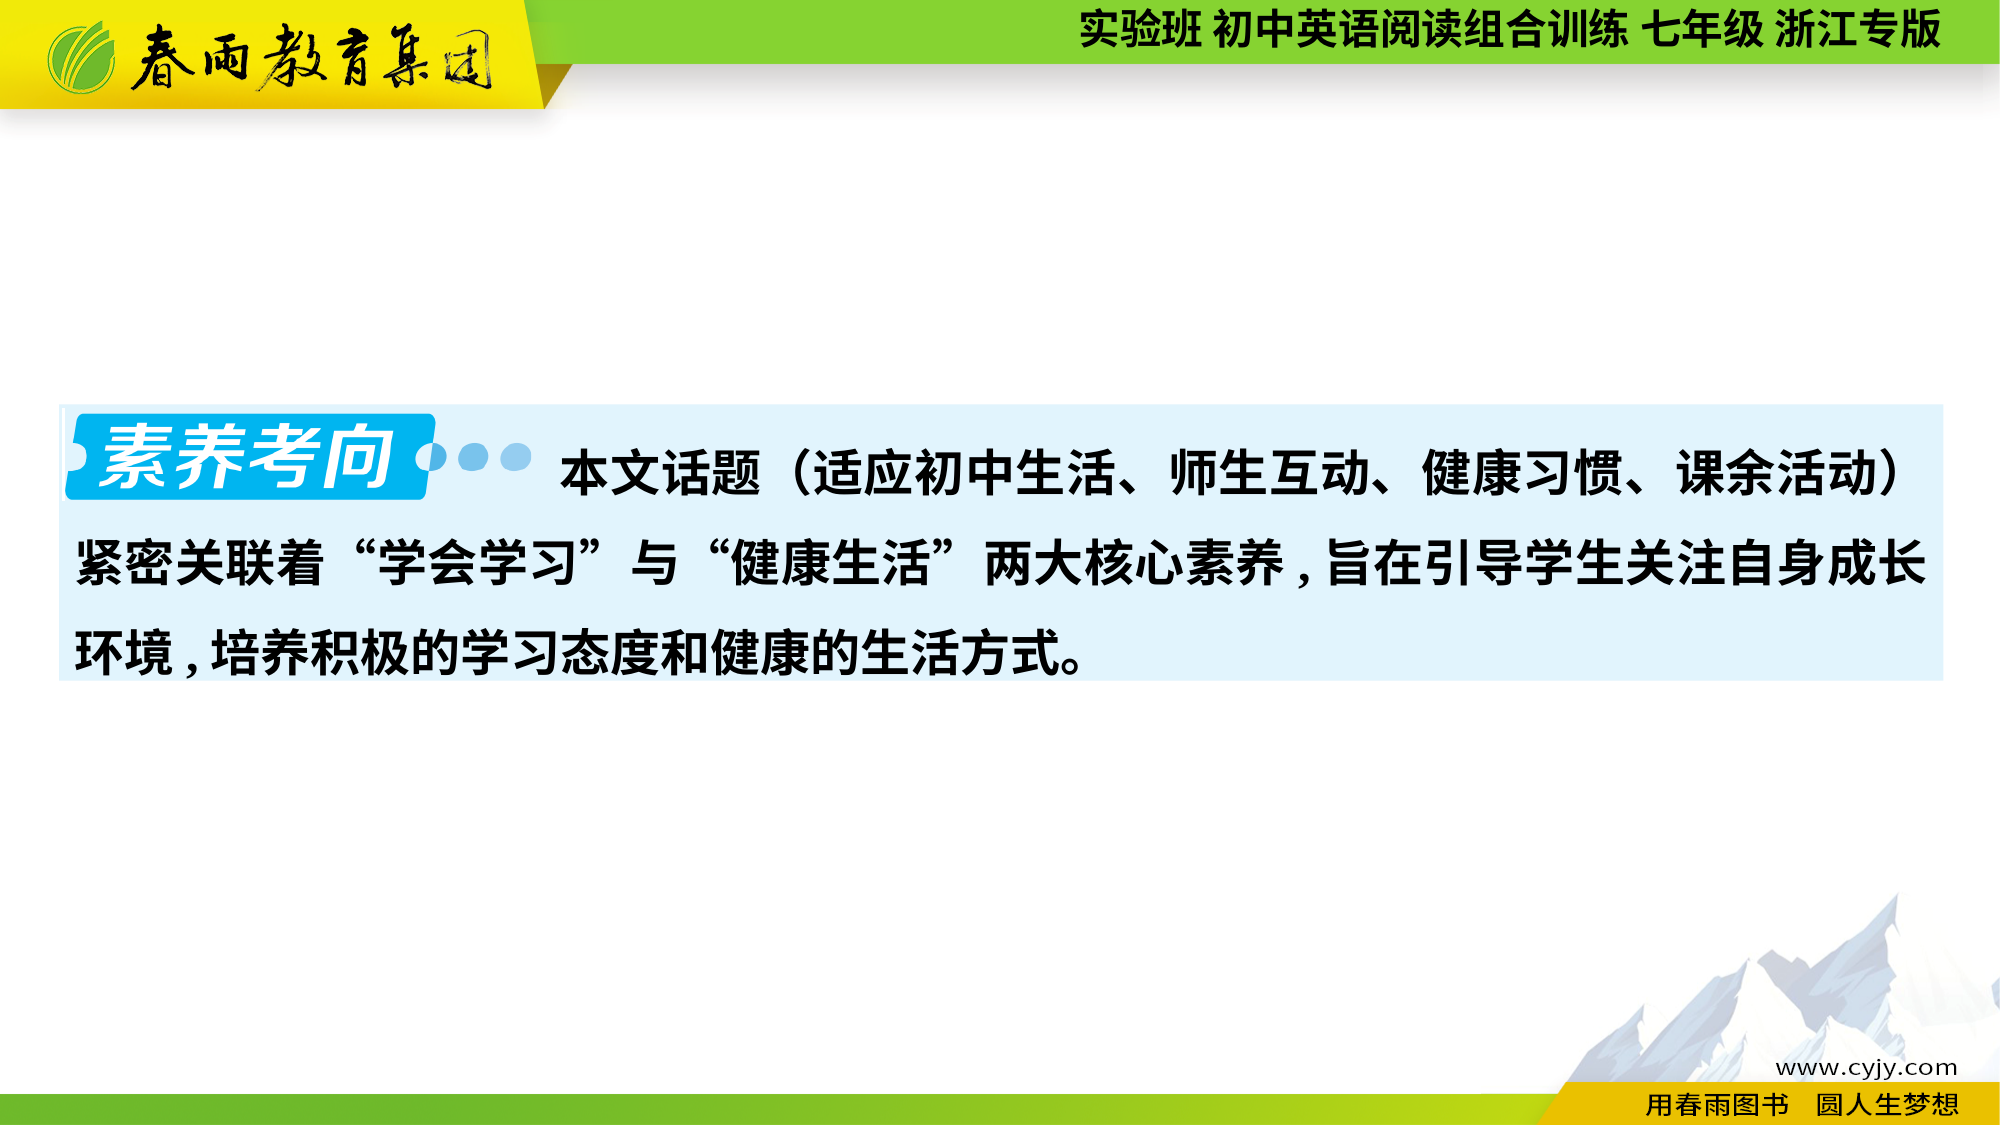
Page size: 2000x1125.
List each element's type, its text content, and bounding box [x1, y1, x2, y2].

picture [0, 0, 2000, 1125]
list 本文话题（适应初中生活、师生互动、健康习惯、课余活动）紧密关联着“学会学习”与“健康生活”两大核心素养,旨在引导学生关注自身成长环境,培养积极的学习态度和健康的生活方式。 [59, 404, 1944, 681]
